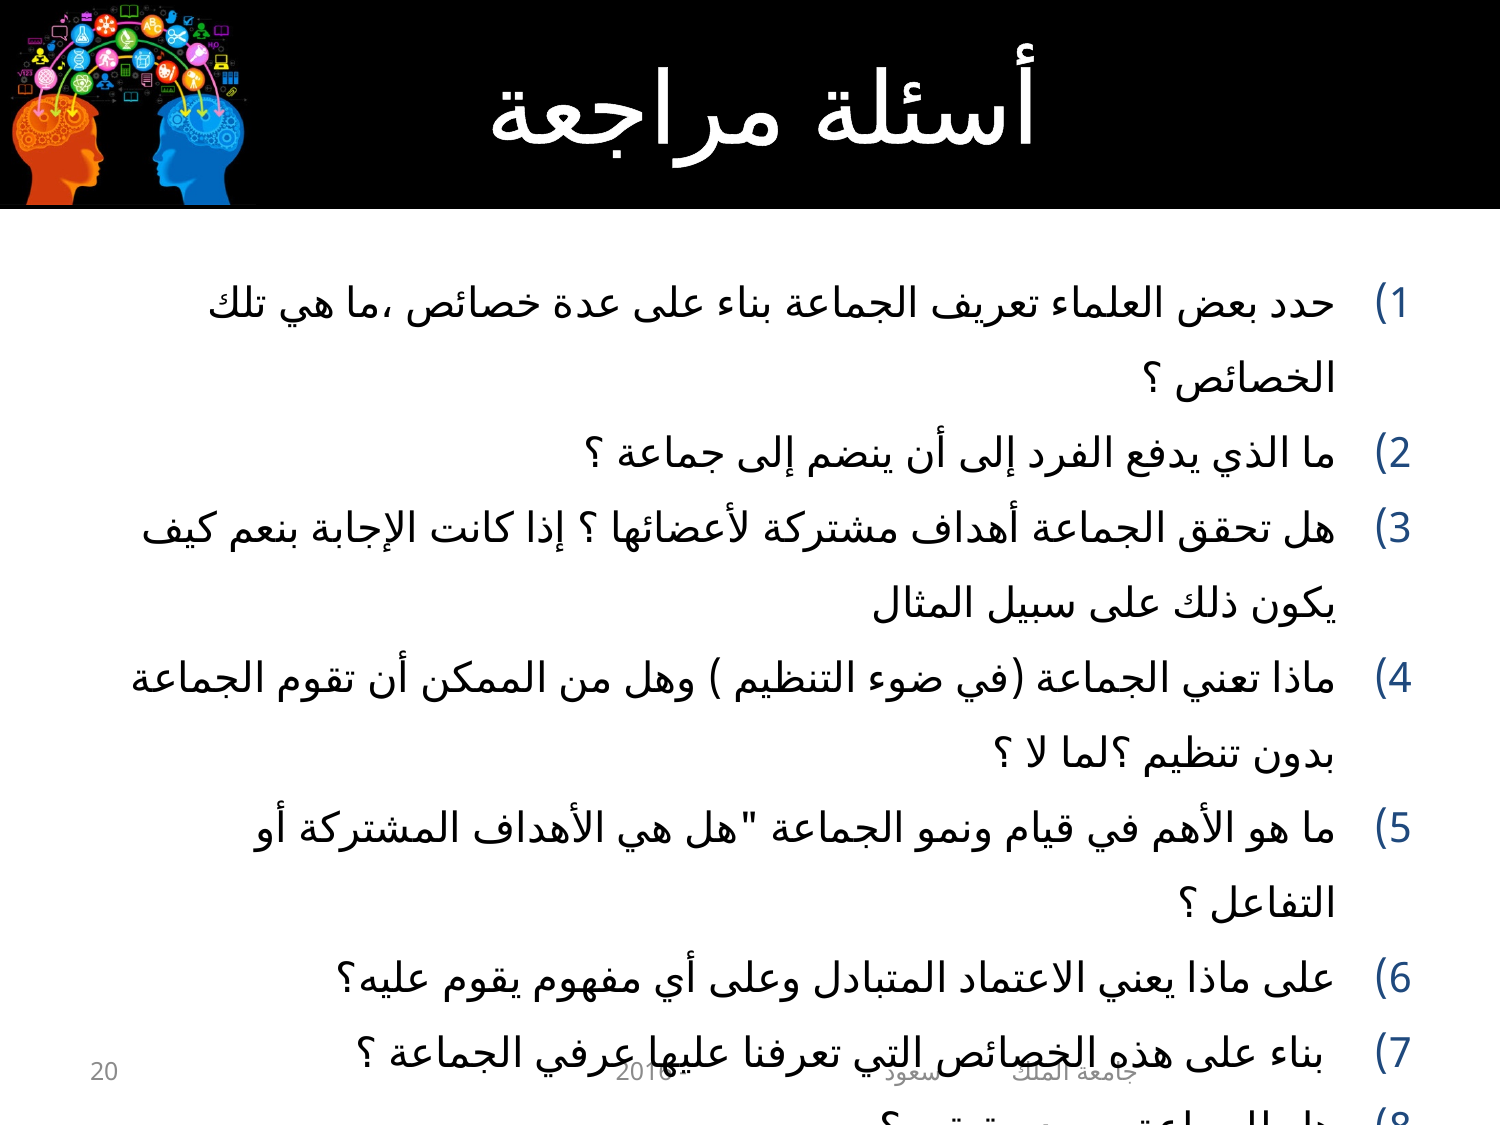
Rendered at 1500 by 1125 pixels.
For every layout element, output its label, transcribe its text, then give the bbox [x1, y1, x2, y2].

footer جامعة الملك سعود - 2016 [512, 1042, 988, 1103]
slide_number 20 [75, 1042, 425, 1103]
text_box أسئلة مراجعة [257, 0, 1500, 209]
picture [0, 0, 256, 205]
text_box حدد بعض العلماء تعريف الجماعة بناء على عدة خصائص ،ما هي تلك الخصائص ؟ ما الذي يدفع الفرد إلى أن ينضم إلى جماعة ؟ هل تحقق الجماعة أهداف مشتركة لأعضائها ؟ إذا كانت الإجابة بنعم كيف يكون ذلك على سبيل المثال ماذا تعني الجماعة (في ضوء التنظيم ) وهل من الممكن أن تقوم الجماعة بدون تنظيم ؟لما لا ؟ ما هو الأهم في قيام ونمو الجماعة "هل هي الأهداف المشتركة أو التفاعل ؟ على ماذا يعني الاعتماد المتبادل وعلى أي مفهوم يقوم عليه؟ بناء على هذه الخصائص التي تعرفنا عليها عرفي الجماعة ؟ هل للجماعة وجود حقيقي ؟ ماذا تعني الكينونة في ديناميات الجماعة وما هو المثال الذي يوضح لنا مفهوم الكينونة كما وضحنه في المحاضرة ؟ [76, 243, 1427, 986]
